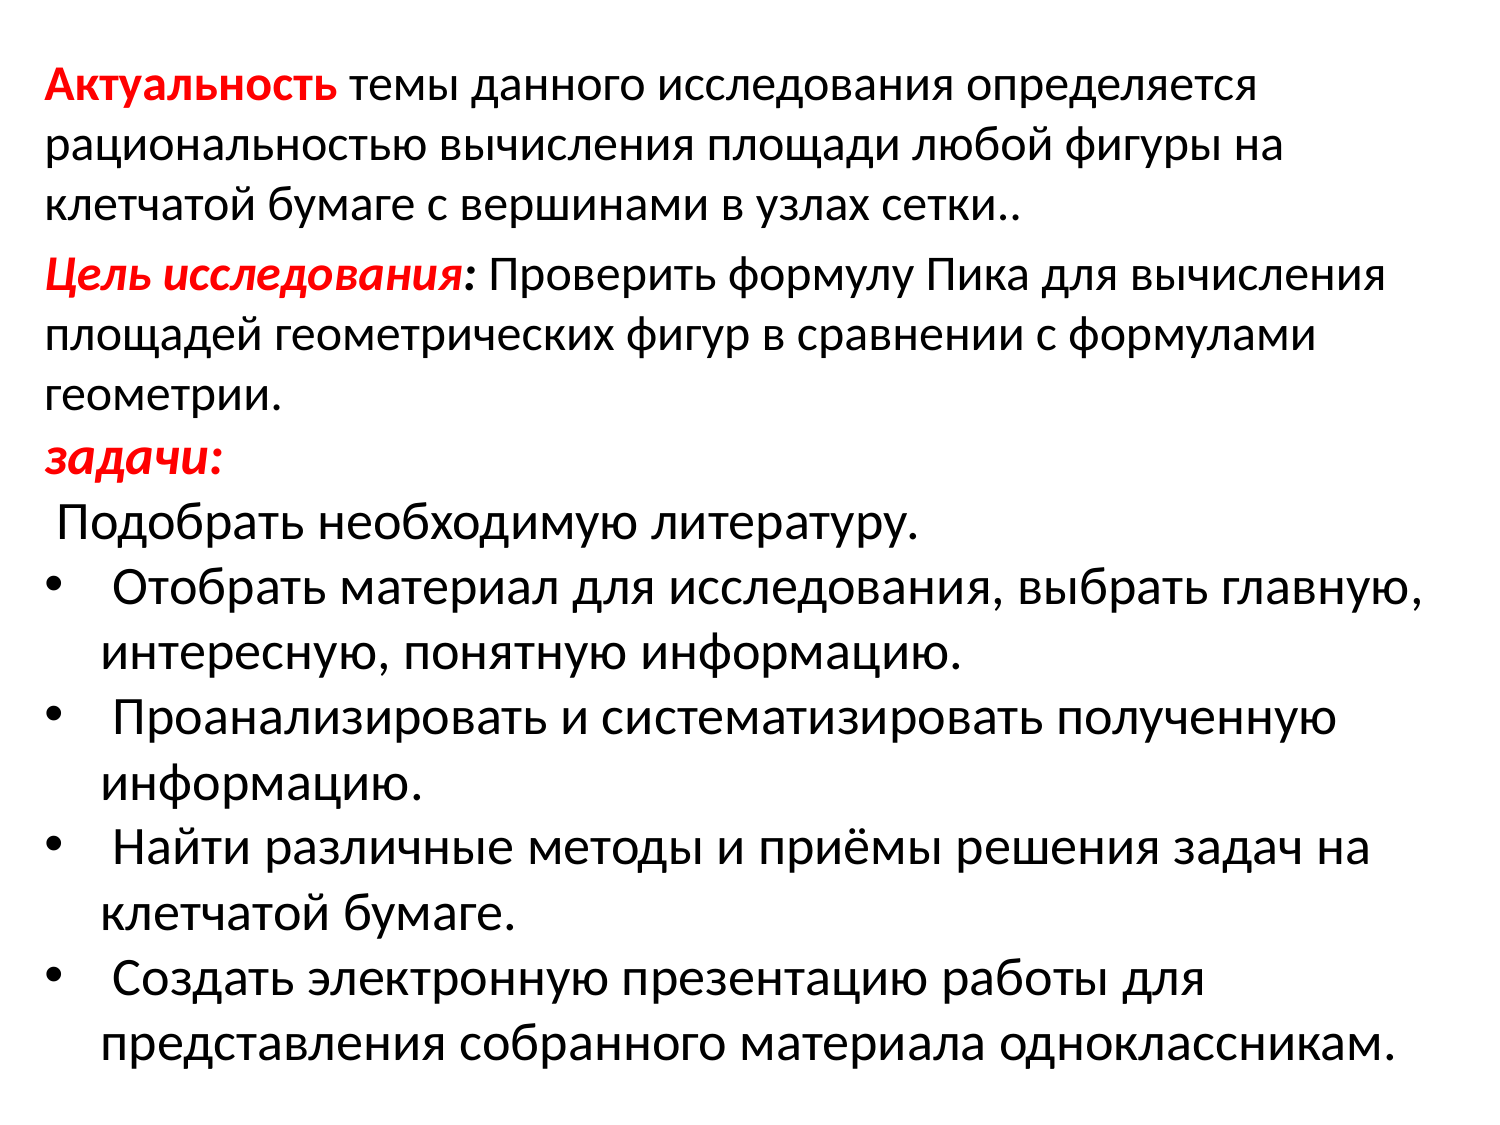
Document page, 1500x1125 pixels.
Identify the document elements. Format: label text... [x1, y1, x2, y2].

list Актуальность темы данного исследования определяется рациональностью вычисления площади любой фигуры на клетчатой бумаге с вершинами в узлах сетки.. Цель исследования: Проверить формулу Пика для вычисления площадей геометрических фигур в сравнении с формулами геометрии. задачи: Подобрать необходимую литературу. Отобрать материал для исследования, выбрать главную, интересную, понятную информацию. Проанализировать и систематизировать полученную информацию. Найти различные методы и приёмы решения задач на клетчатой бумаге. Создать электронную презентацию работы для представления собранного материала одноклассникам. [29, 42, 1471, 1094]
